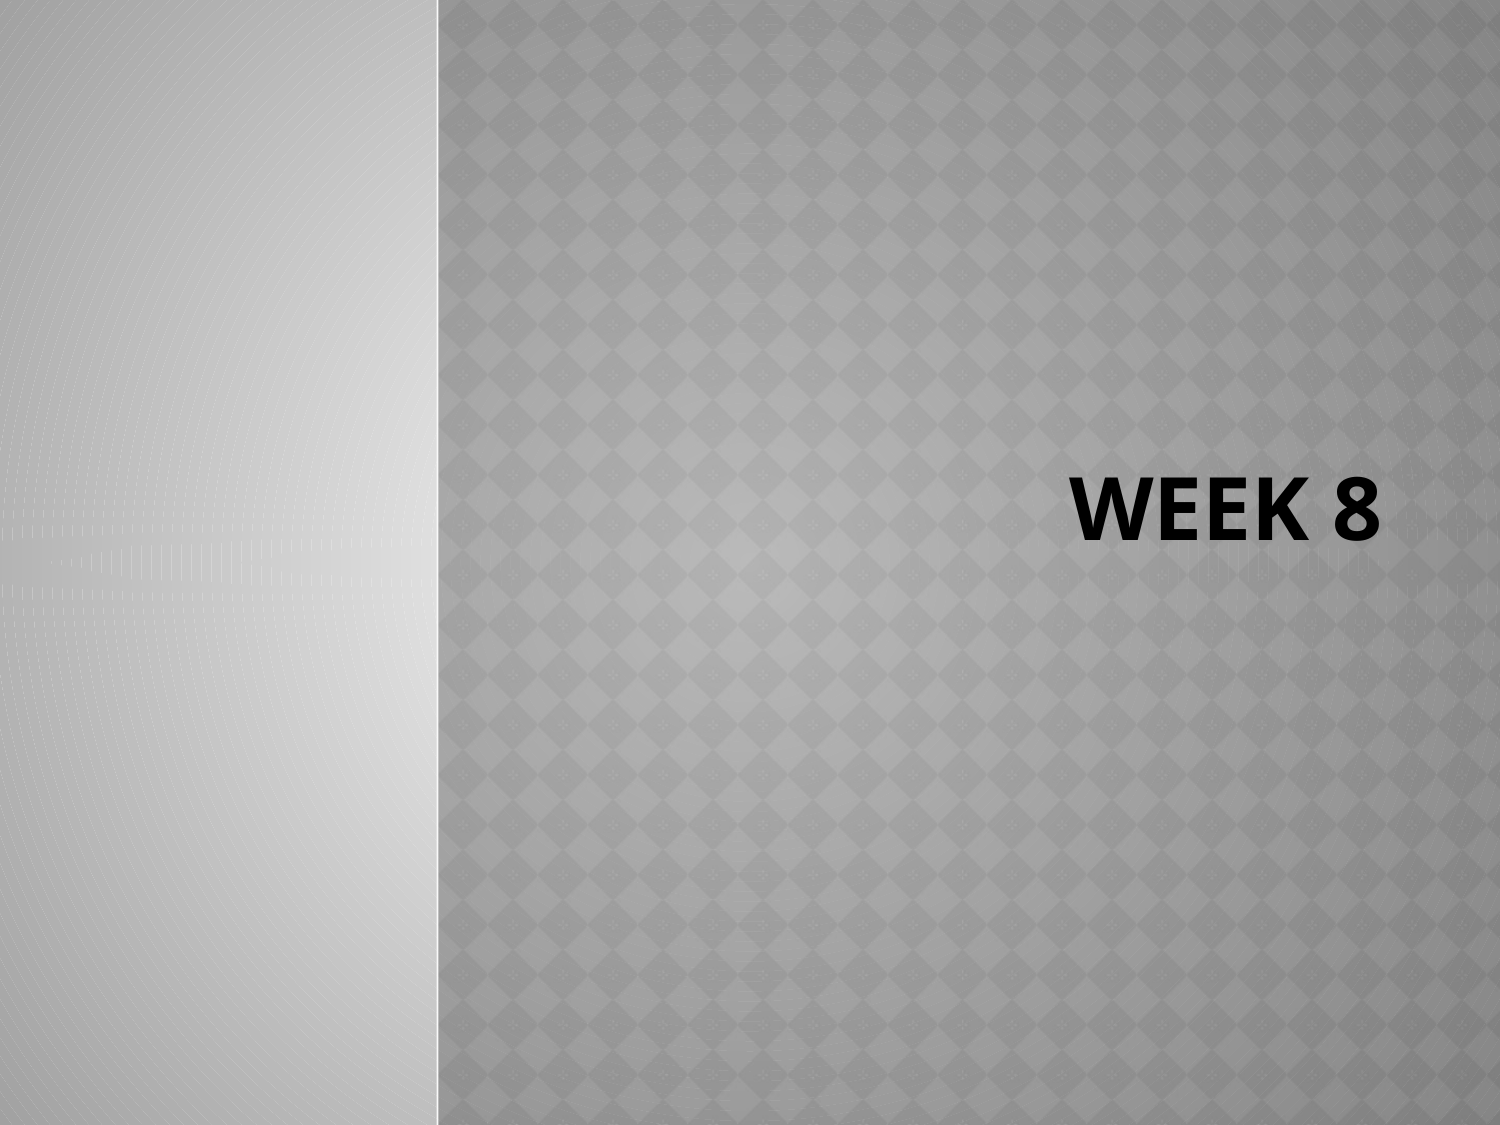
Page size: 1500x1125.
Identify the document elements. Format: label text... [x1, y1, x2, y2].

title Week 8 [552, 87, 1390, 558]
